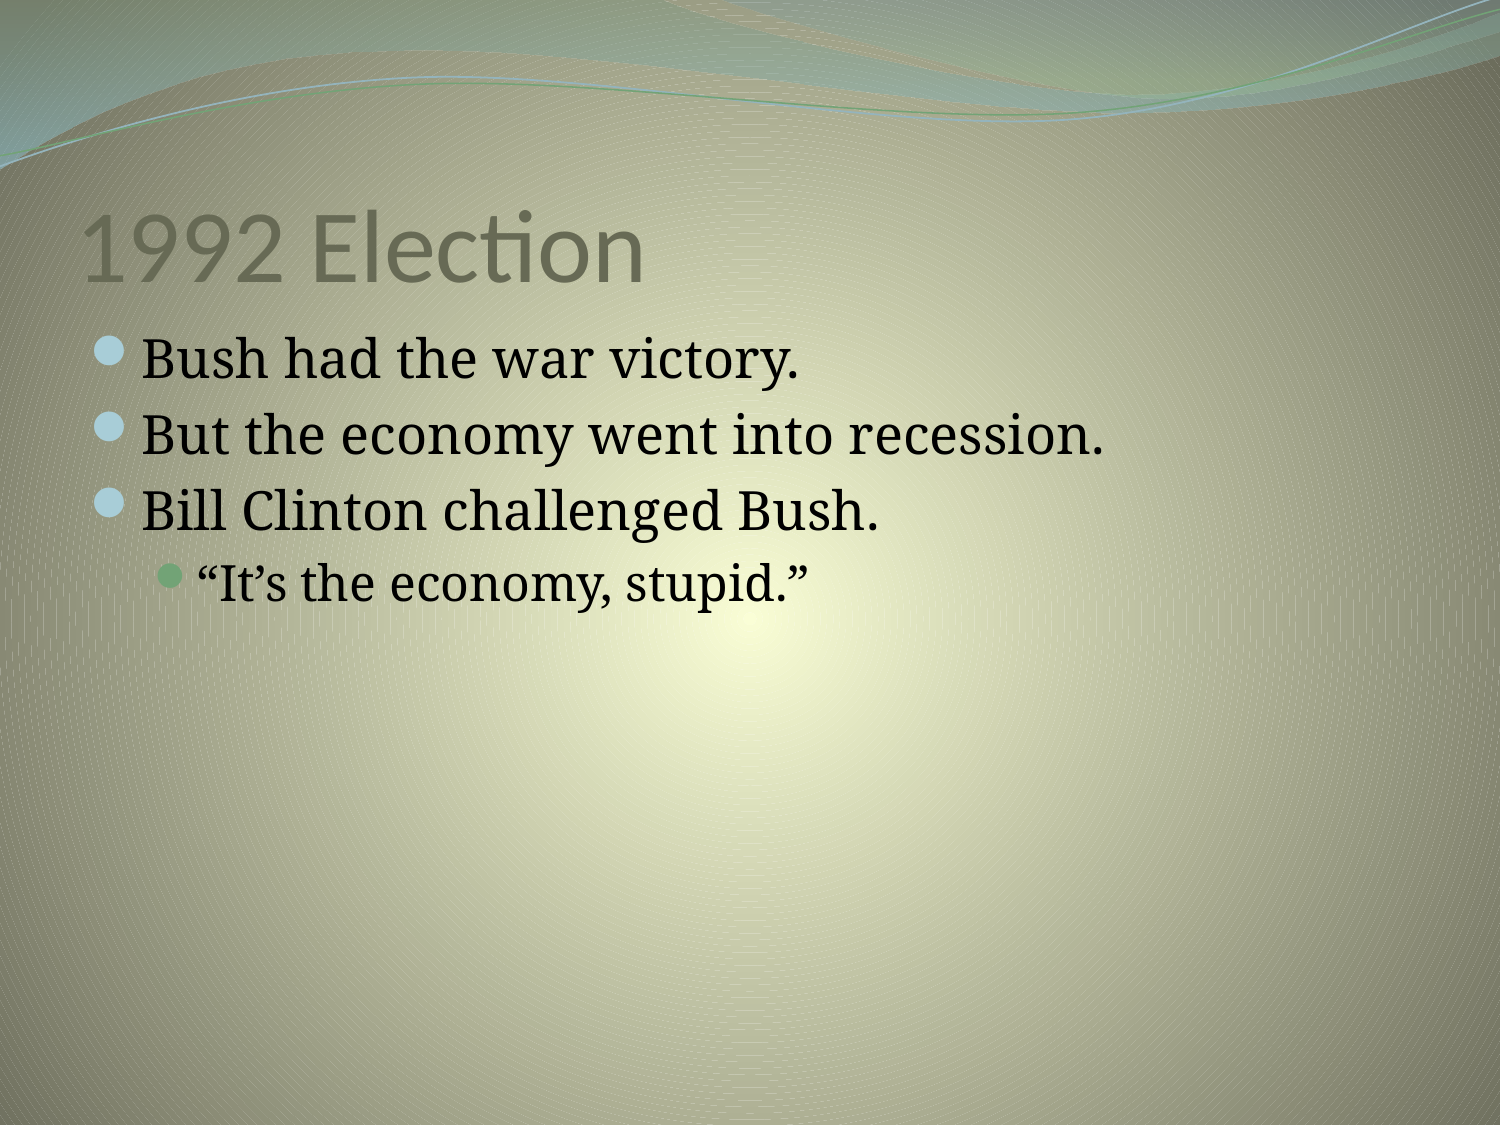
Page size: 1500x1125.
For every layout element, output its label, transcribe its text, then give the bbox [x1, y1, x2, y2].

list Bush had the war victory. But the economy went into recession. Bill Clinton challenged Bush. “It’s the economy, stupid.” [75, 317, 1425, 1038]
title 1992 Election [75, 115, 1425, 303]
